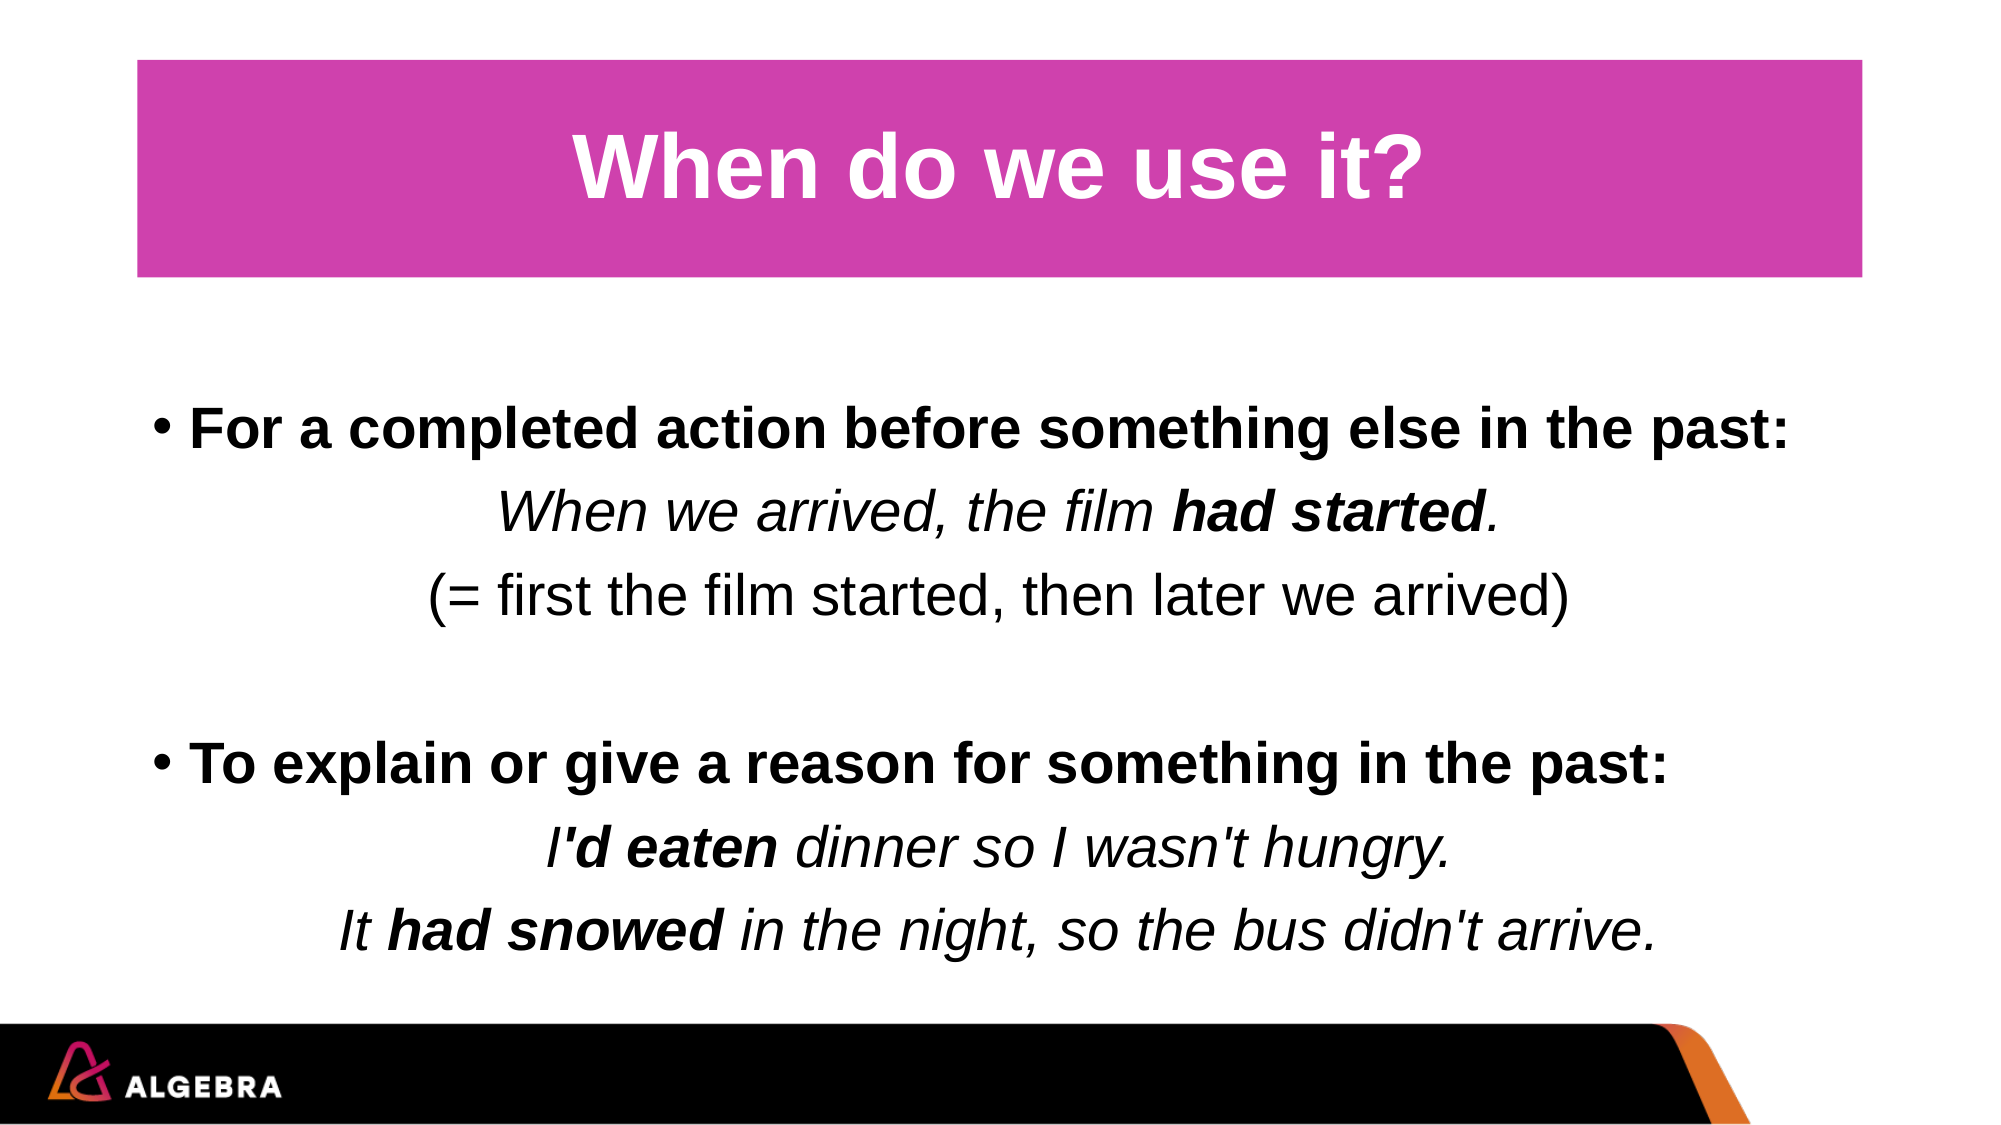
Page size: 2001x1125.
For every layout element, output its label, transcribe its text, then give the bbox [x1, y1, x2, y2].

picture [0, 1023, 1958, 1125]
list For a completed action before something else in the past: When we arrived, the film had started. (= first the film started, then later we arrived) To explain or give a reason for something in the past: I'd eaten dinner so I wasn't hungry. It had snowed in the night, so the bus didn't arrive. [137, 299, 1863, 1014]
title When do we use it? [137, 59, 1863, 278]
